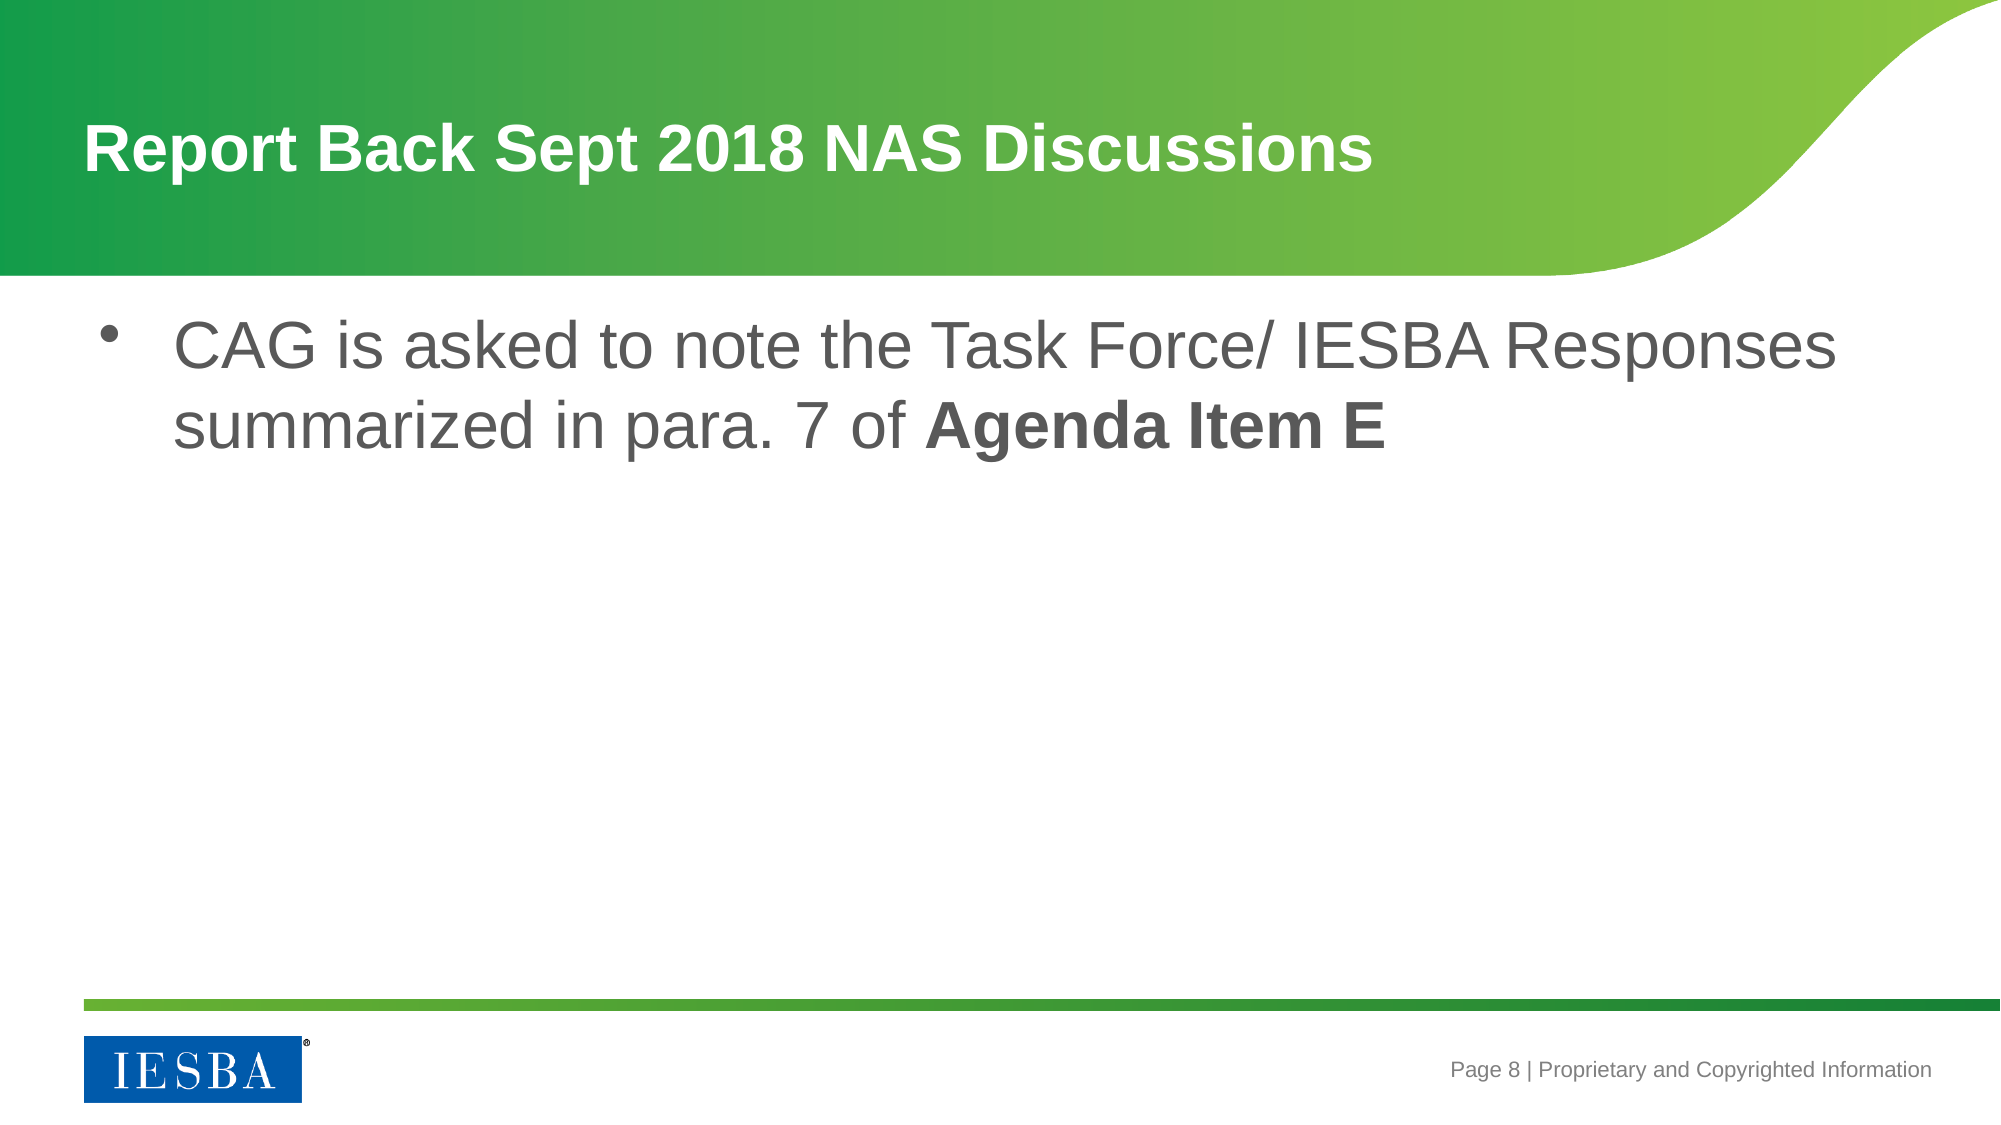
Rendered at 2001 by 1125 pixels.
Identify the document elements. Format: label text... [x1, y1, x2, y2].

list CAG is asked to note the Task Force/ IESBA Responses summarized in para. 7 of Agenda Item E [83, 294, 1934, 965]
title Report Back Sept 2018 NAS Discussions [83, 101, 1734, 189]
picture [84, 1036, 310, 1103]
picture [0, 0, 2000, 276]
